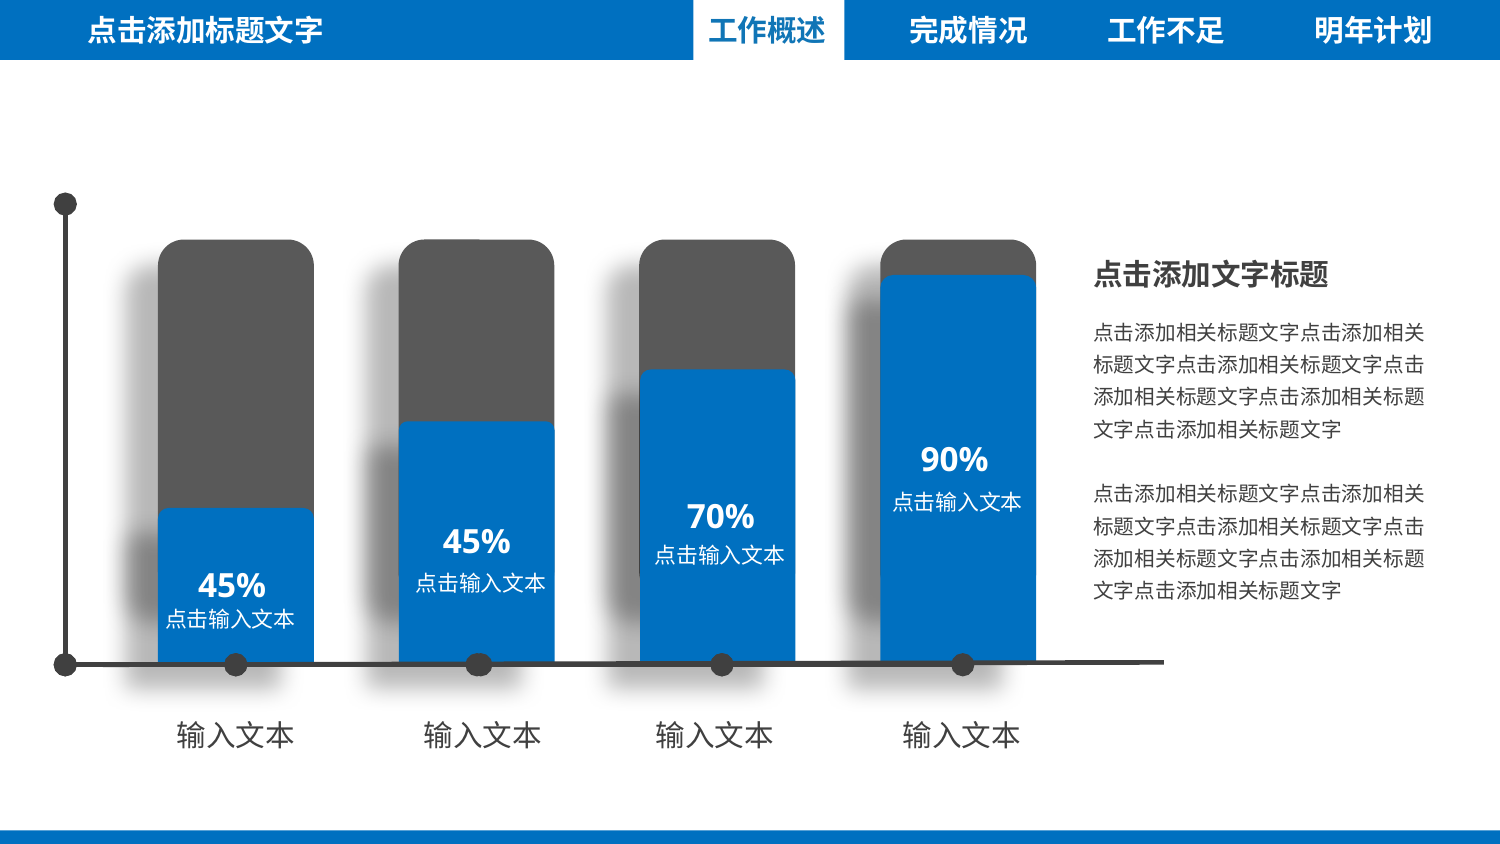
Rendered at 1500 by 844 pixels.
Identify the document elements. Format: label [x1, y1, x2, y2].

text_box [0, 0, 1500, 844]
